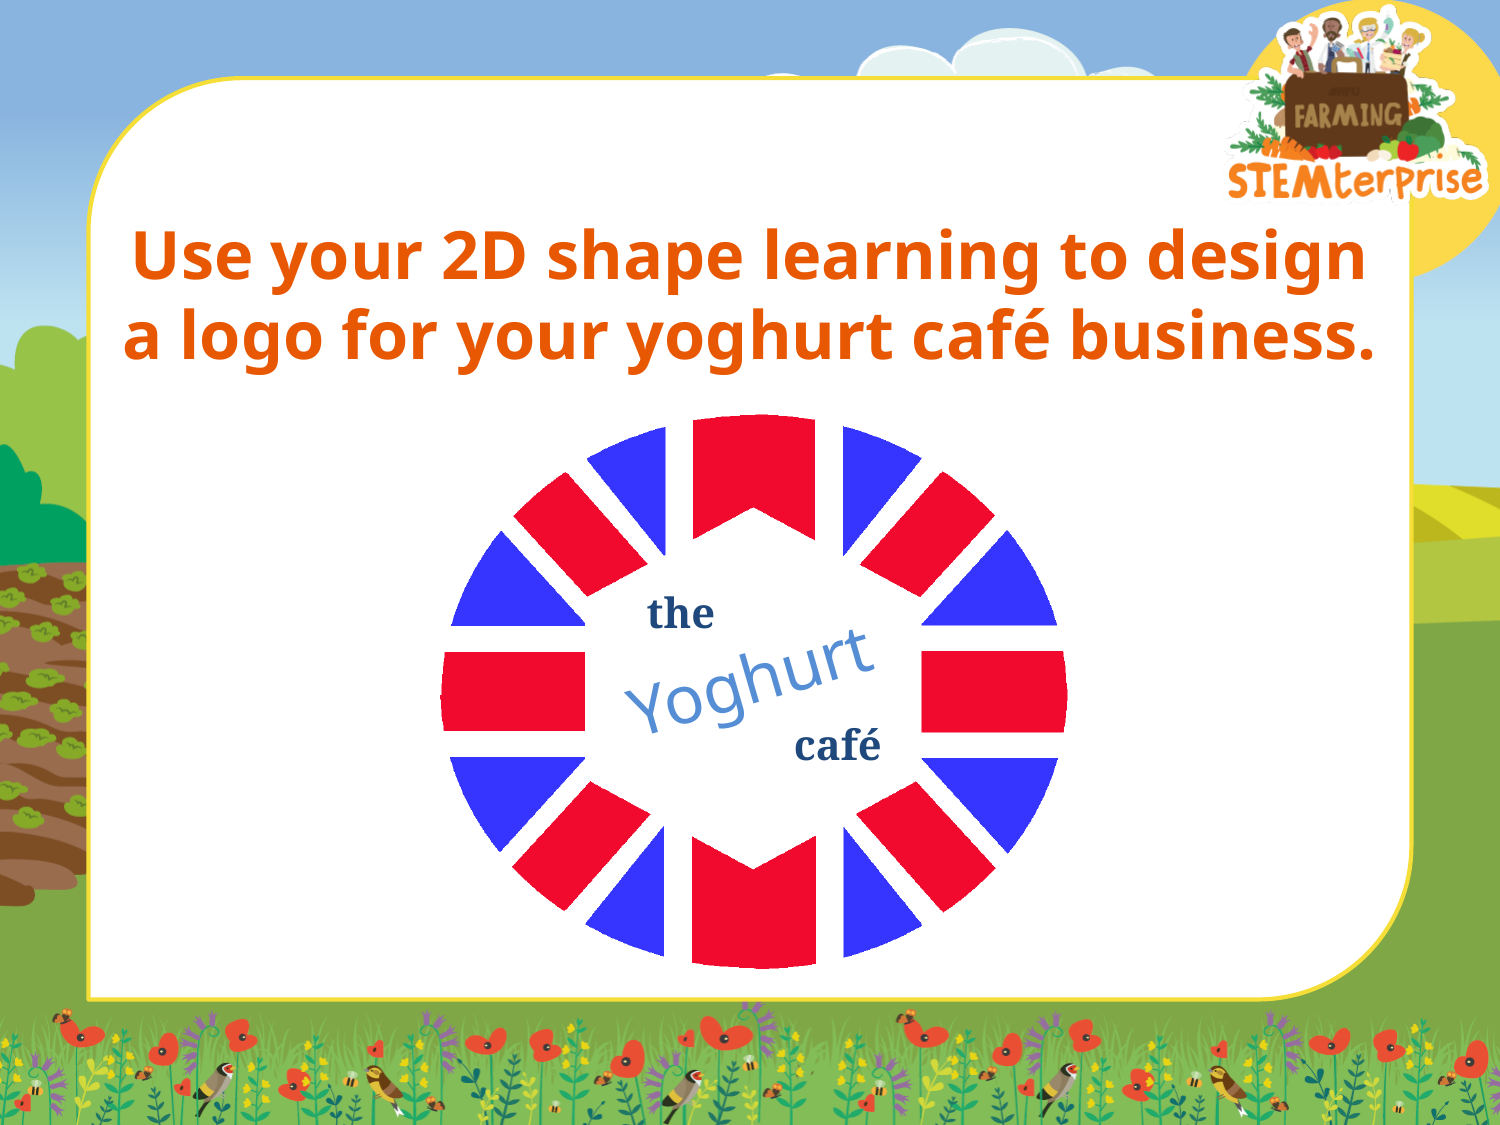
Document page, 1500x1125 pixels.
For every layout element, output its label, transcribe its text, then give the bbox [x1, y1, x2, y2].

text_box Use your 2D shape learning to design a logo for your yoghurt café business. [88, 205, 1412, 381]
text_box [86, 209, 1414, 1002]
text_box [88, 76, 1217, 205]
picture [0, 0, 1500, 1125]
